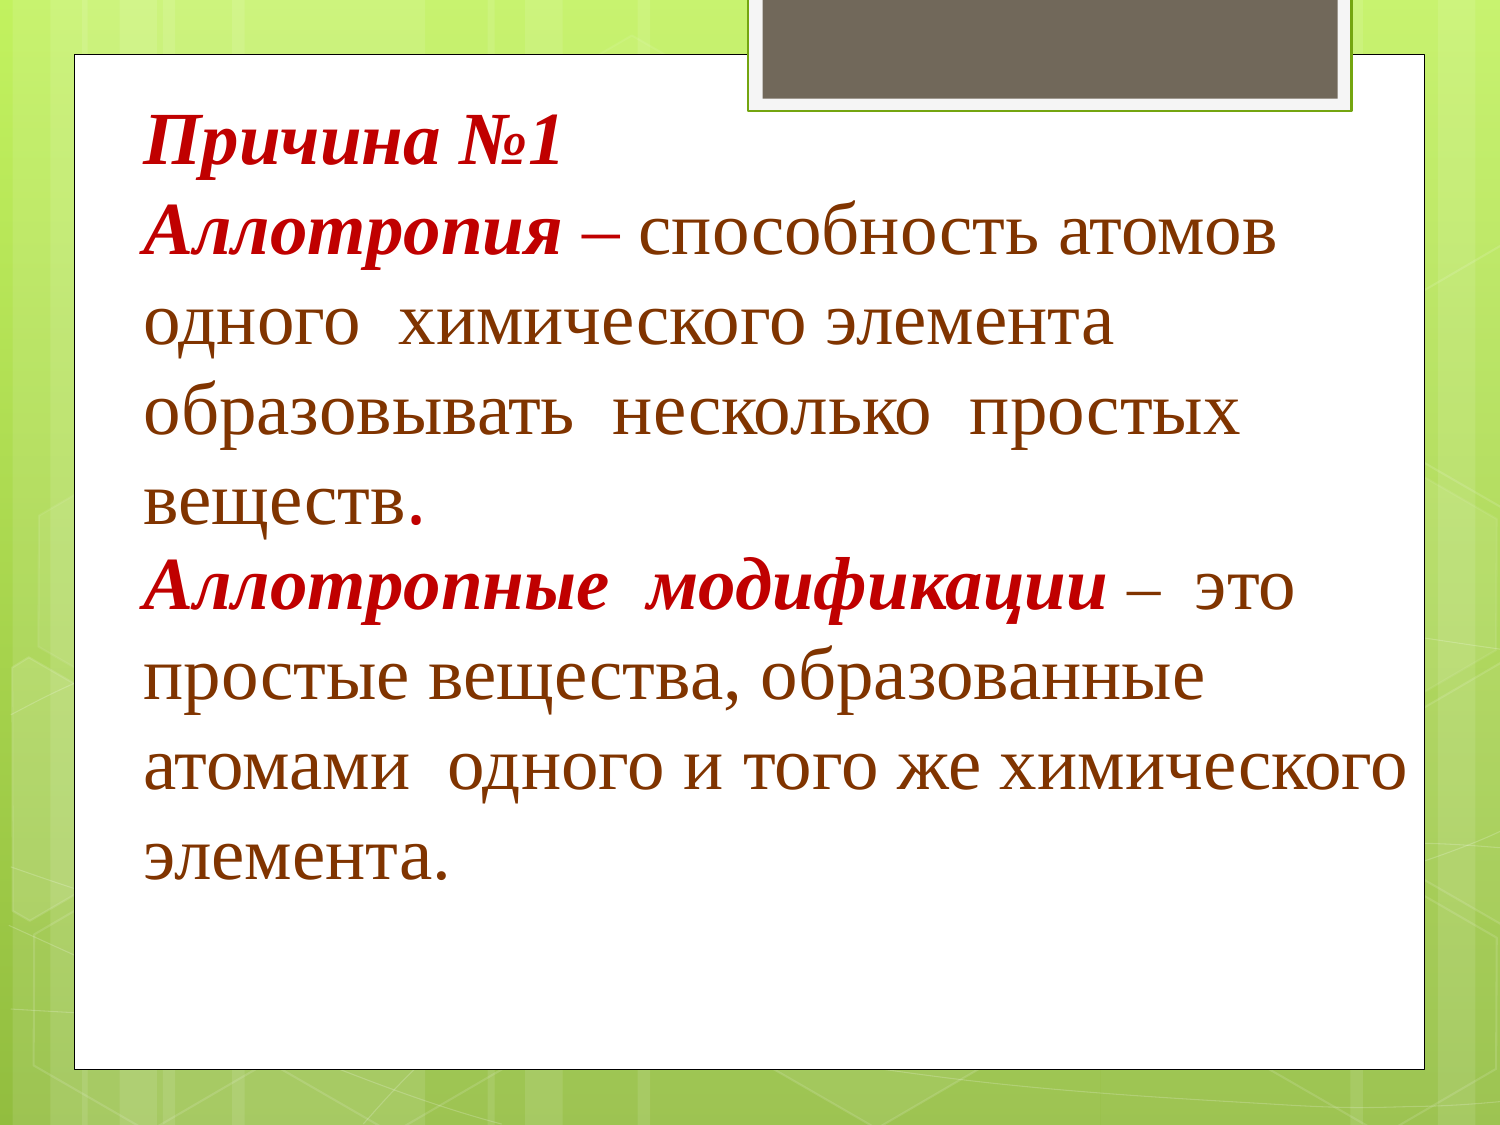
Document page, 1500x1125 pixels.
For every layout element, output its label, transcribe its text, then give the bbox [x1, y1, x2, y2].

text_box Причина №1 Аллотропия – способность атомов одного химического элемента образовывать несколько простых веществ. [128, 81, 1418, 527]
text_box Аллотропные модификации – это простые вещества, образованные атомами одного и того же химического элемента. [128, 527, 1454, 903]
